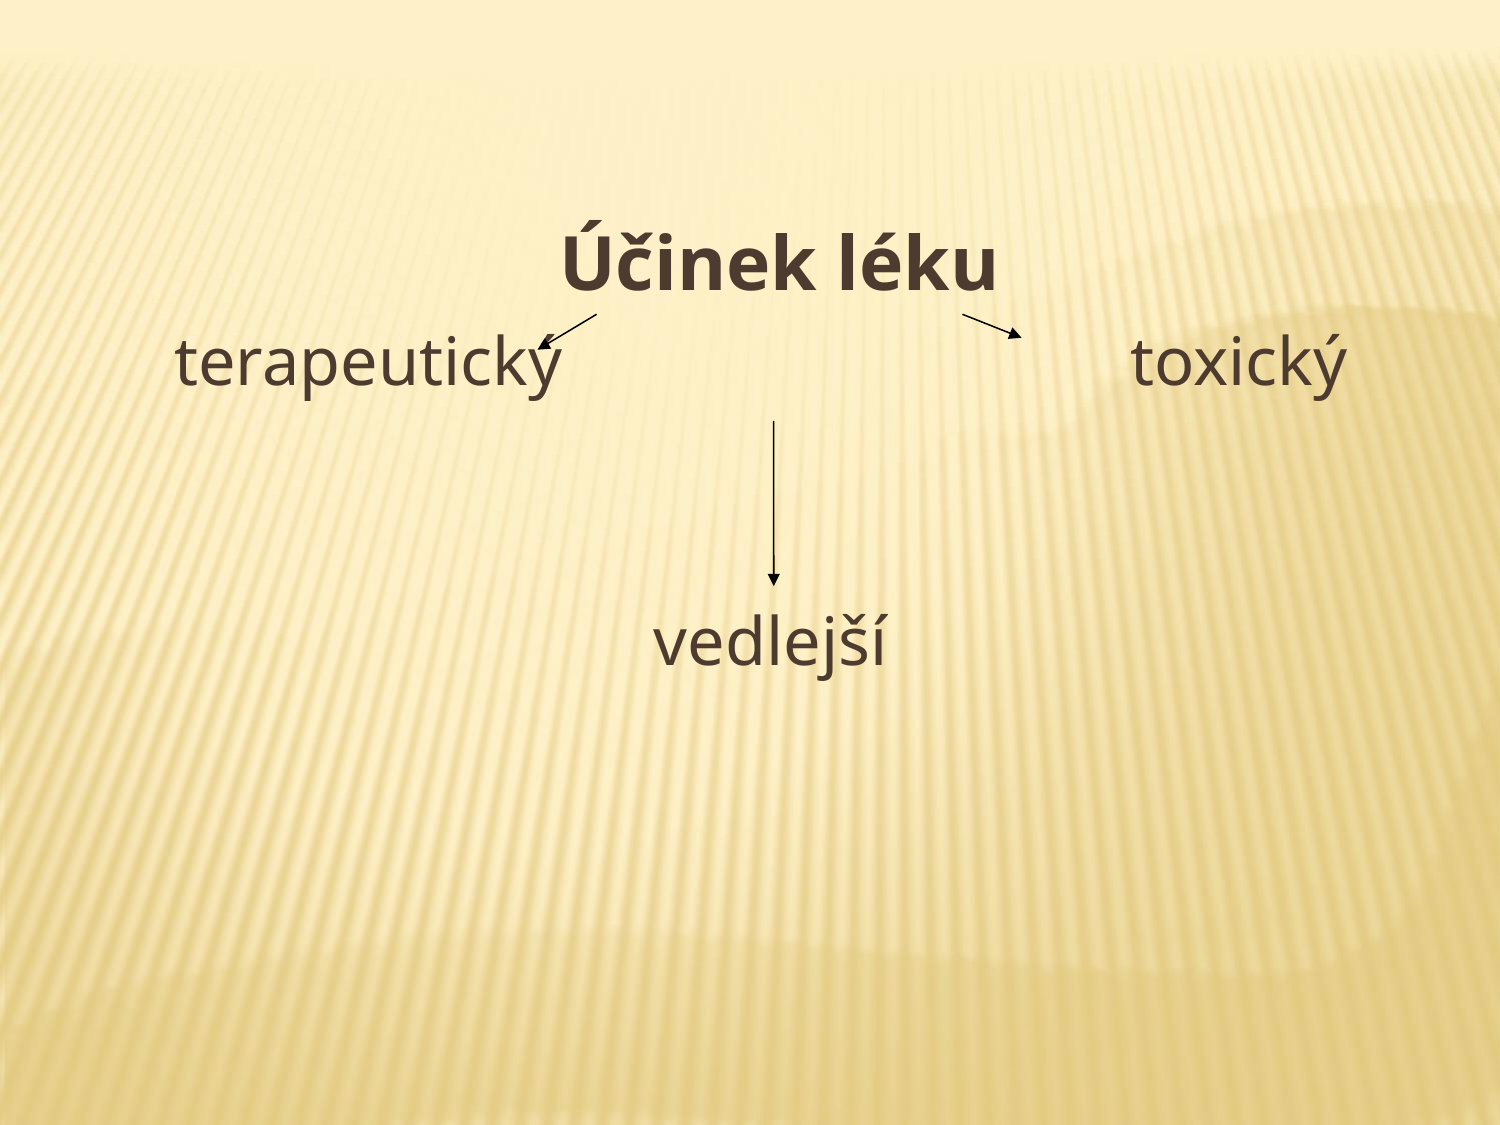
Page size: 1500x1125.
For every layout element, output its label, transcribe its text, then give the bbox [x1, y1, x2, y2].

picture [0, 0, 1500, 1125]
list Účinek léku terapeutický toxický vedlejší [159, 208, 1400, 883]
text_box [767, 420, 780, 587]
text_box [537, 314, 597, 350]
text_box [962, 314, 1022, 339]
